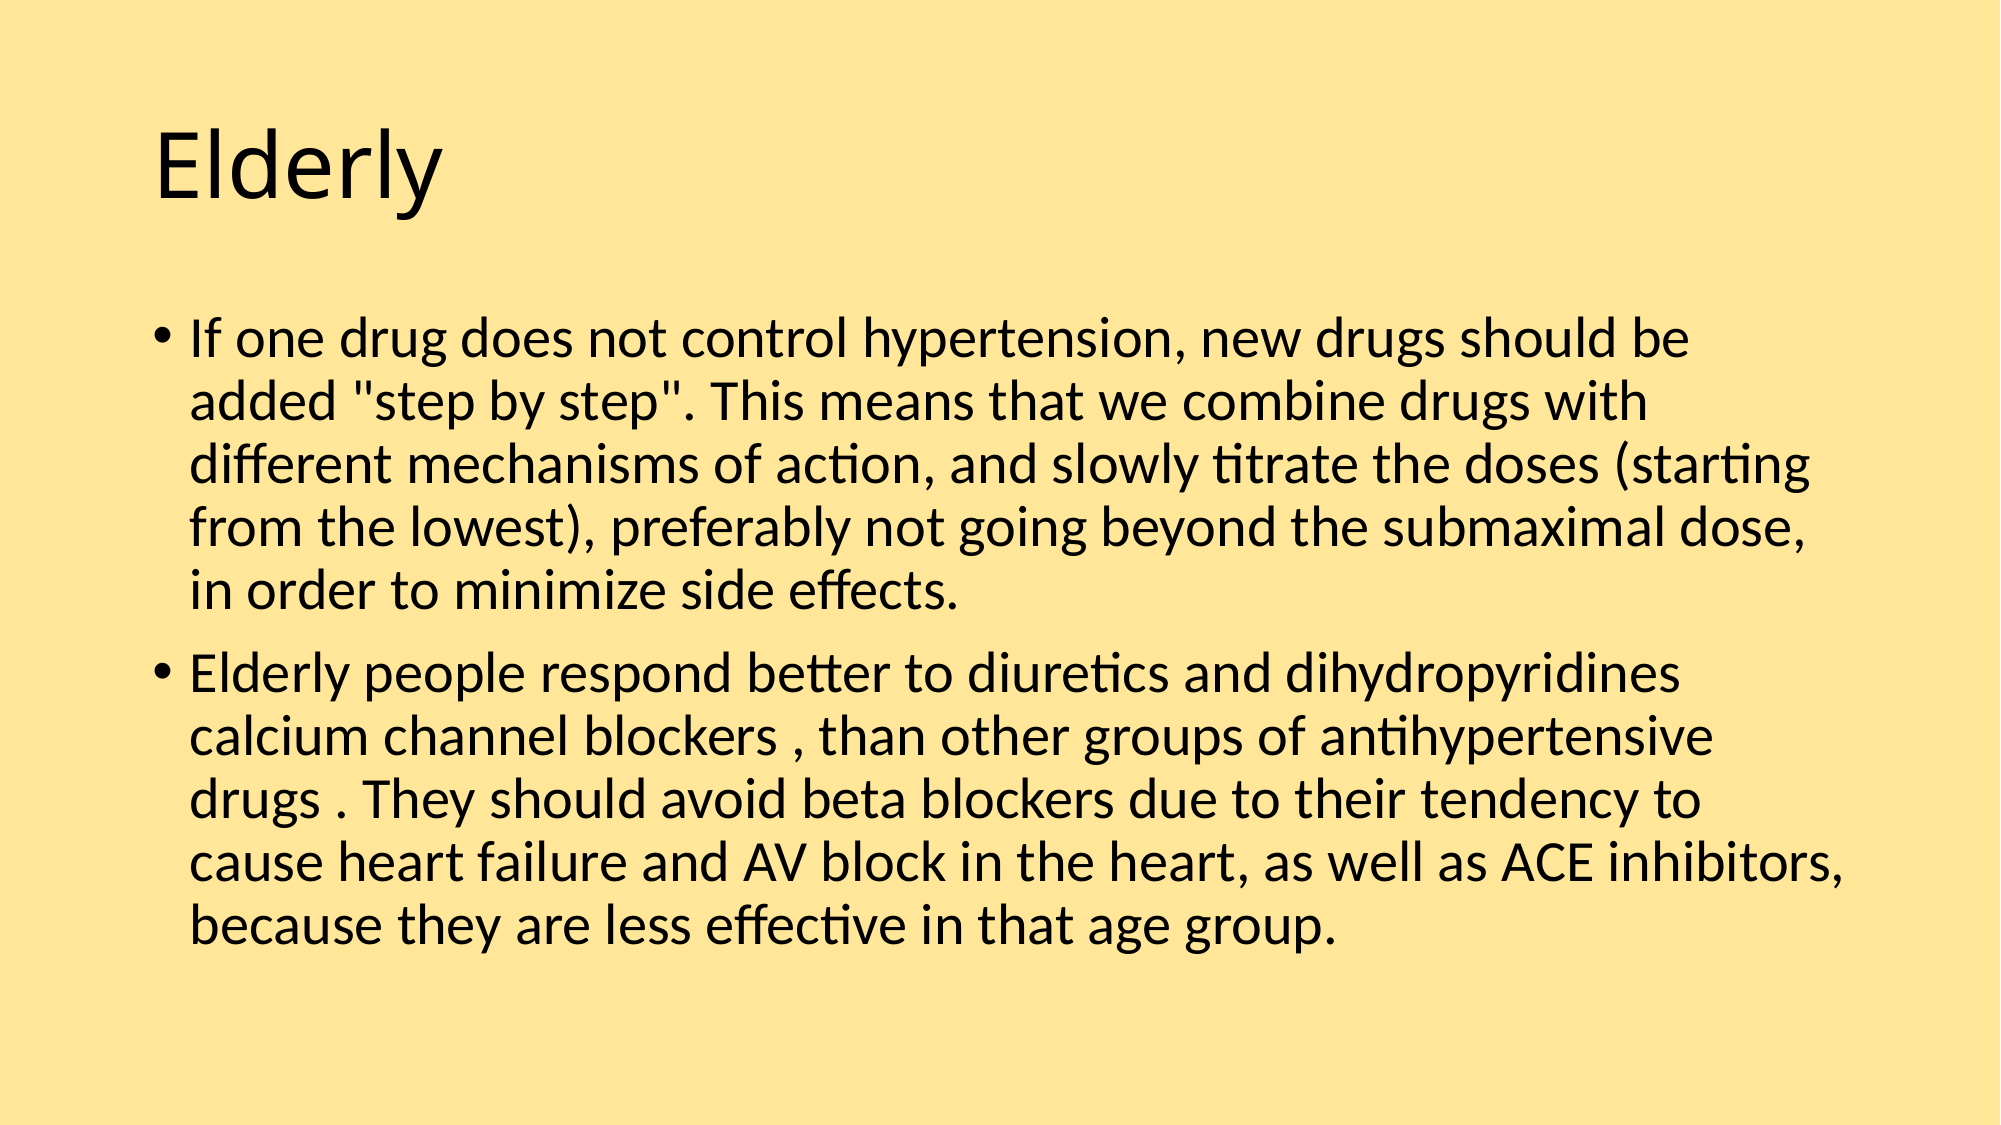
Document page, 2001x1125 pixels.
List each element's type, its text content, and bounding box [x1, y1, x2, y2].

title Elderly [137, 59, 1863, 278]
list If one drug does not control hypertension, new drugs should be added "step by step". This means that we combine drugs with different mechanisms of action, and slowly titrate the doses (starting from the lowest), preferably not going beyond the submaximal dose, in order to minimize side effects. Elderly people respond better to diuretics and dihydropyridines calcium channel blockers , than other groups of antihypertensive drugs . They should avoid beta blockers due to their tendency to cause heart failure and AV block in the heart, as well as ACE inhibitors, because they are less effective in that age group. [137, 299, 1863, 1014]
